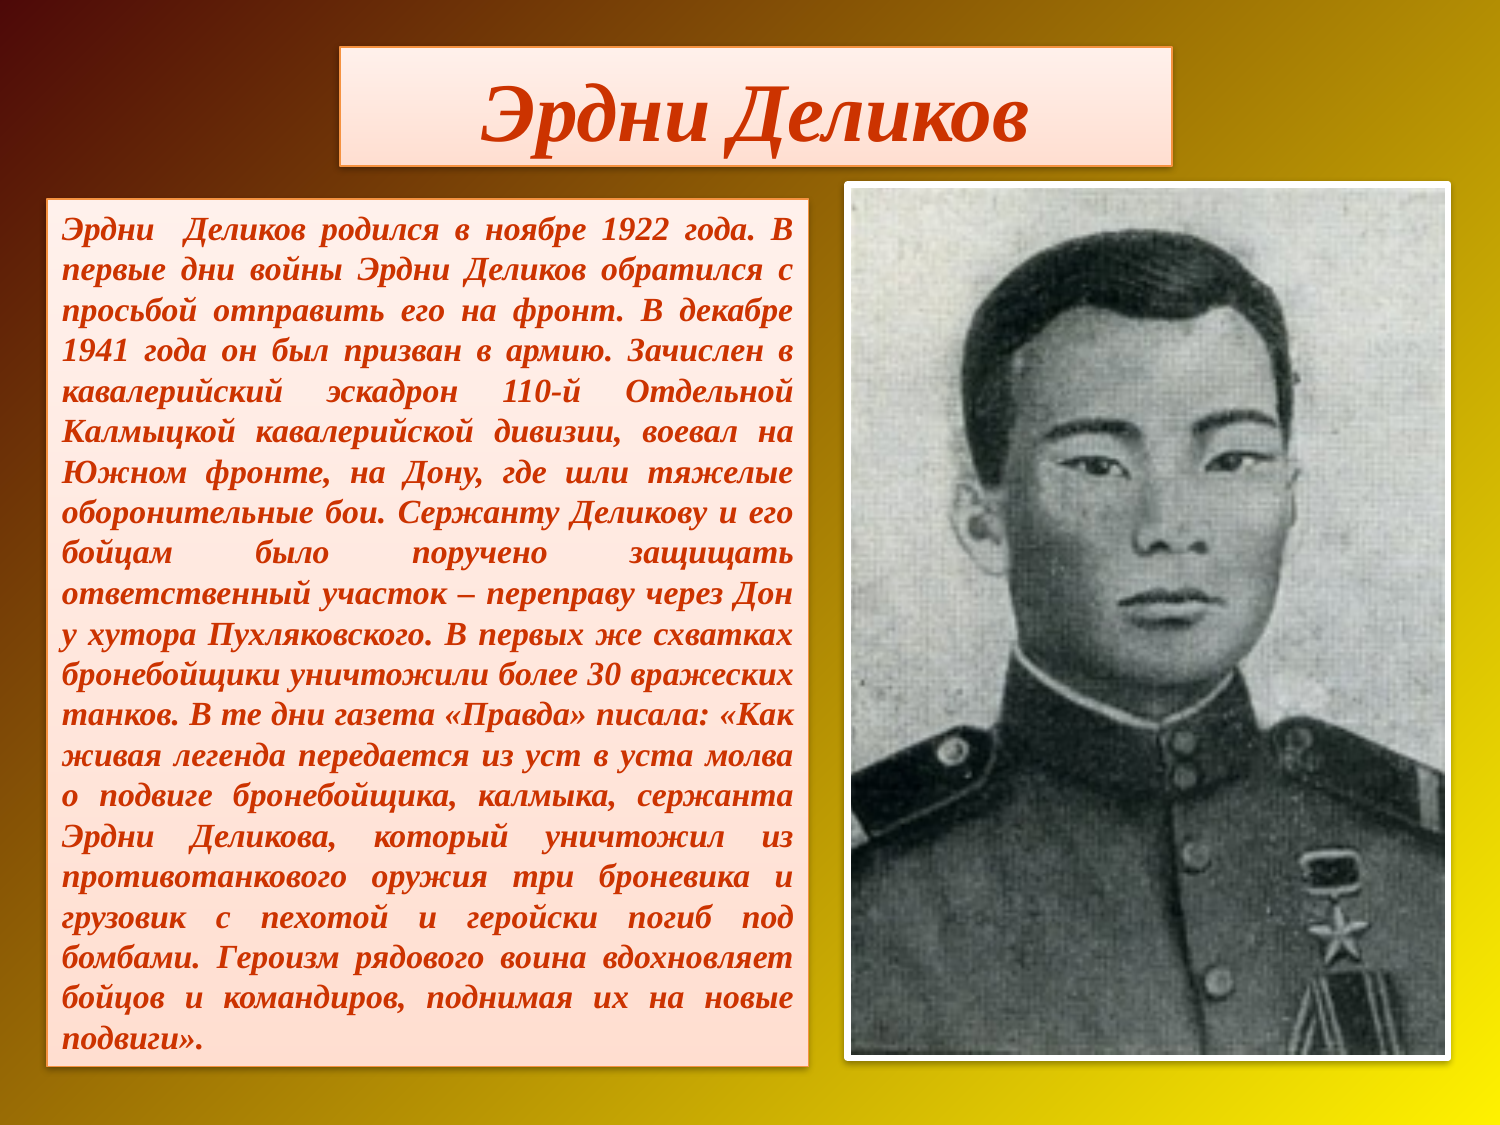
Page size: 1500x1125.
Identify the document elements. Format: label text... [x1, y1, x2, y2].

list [850, 187, 1446, 1055]
list Эрдни Деликов родился в ноябре 1922 года. В первые дни войны Эрдни Деликов обратился с просьбой отправить его на фронт. В декабре 1941 года он был призван в армию. Зачислен в кавалерийский эскадрон 110-й Отдельной Калмыцкой кавалерийской дивизии, воевал на Южном фронте, на Дону, где шли тяжелые оборонительные бои. Сержанту Деликову и его бойцам было поручено защищать ответственный участок – переправу через Дон у хутора Пухляковского. В первых же схватках бронебойщики уничтожили более 30 вражеских танков. В те дни газета «Правда» писала: «Как живая легенда передается из уст в уста молва о подвиге бронебойщика, калмыка, сержанта Эрдни Деликова, который уничтожил из противотанкового оружия три броневика и грузовик с пехотой и геройски погиб под бомбами. Героизм рядового воина вдохновляет бойцов и командиров, поднимая их на новые подвиги». [46, 198, 809, 1067]
title Эрдни Деликов [339, 46, 1173, 167]
